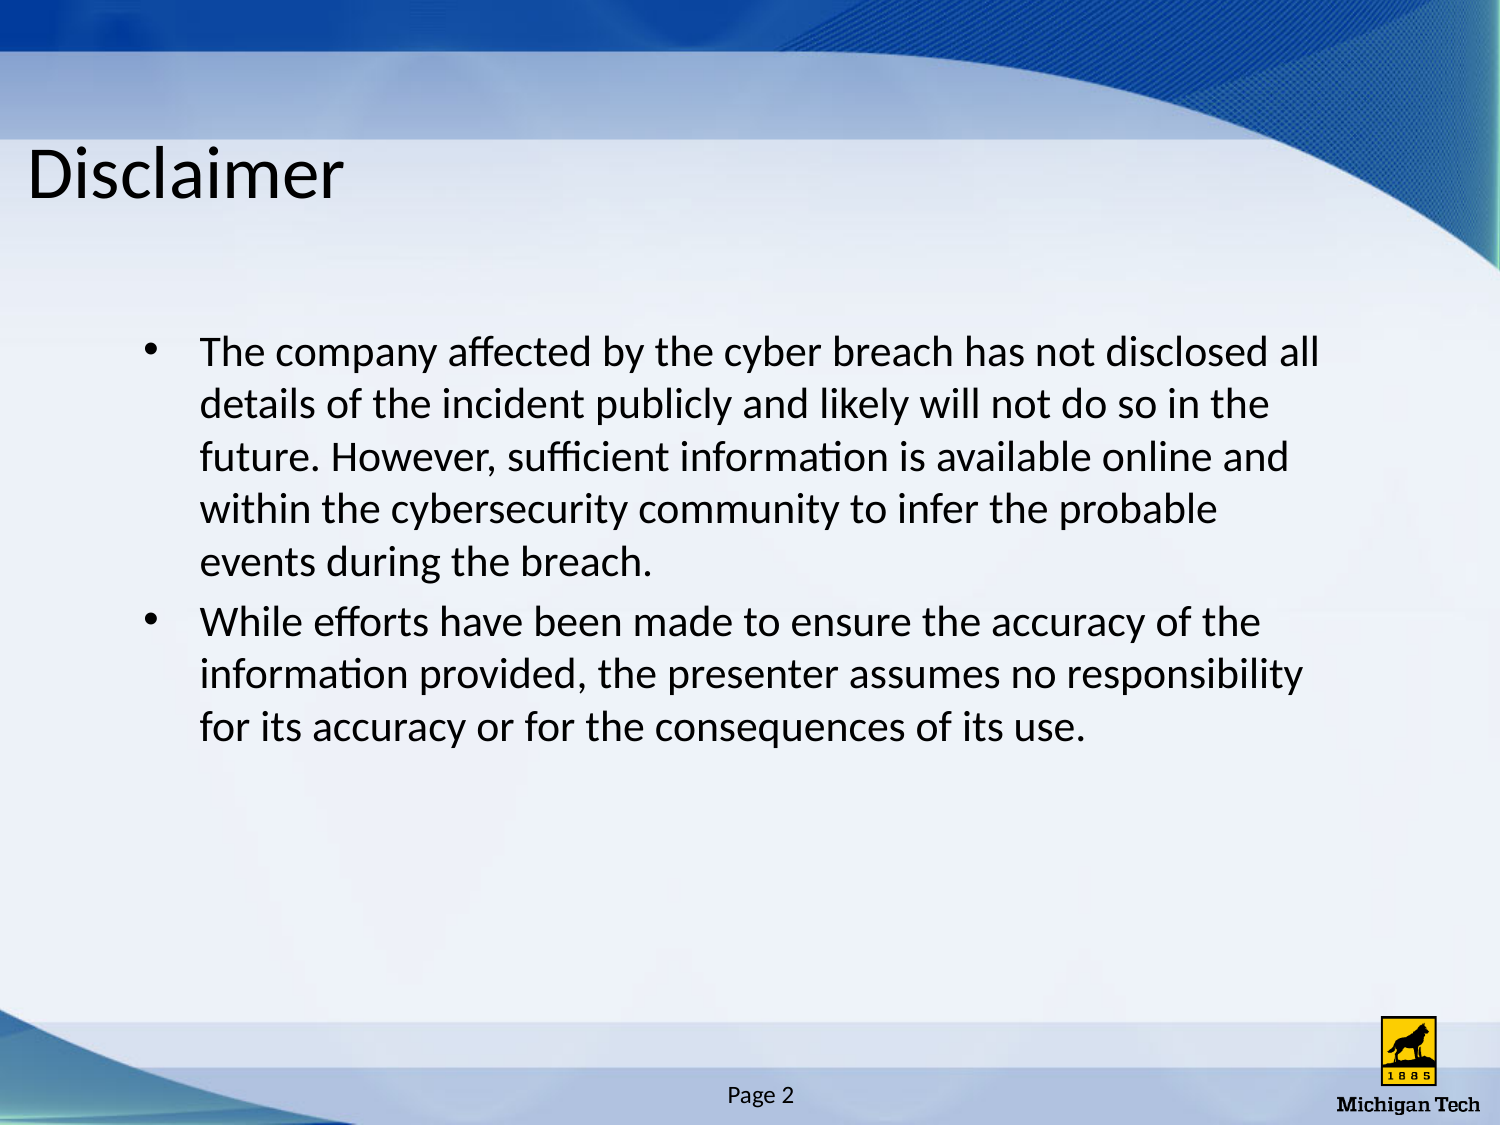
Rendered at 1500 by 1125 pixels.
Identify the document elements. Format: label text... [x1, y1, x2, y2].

list The company affected by the cyber breach has not disclosed all details of the incident publicly and likely will not do so in the future. However, sufficient information is available online and within the cybersecurity community to infer the probable events during the breach. While efforts have been made to ensure the accuracy of the information provided, the presenter assumes no responsibility for its accuracy or for the consequences of its use. [109, 315, 1343, 919]
picture [0, 0, 1500, 1125]
title Disclaimer [12, 75, 1263, 263]
